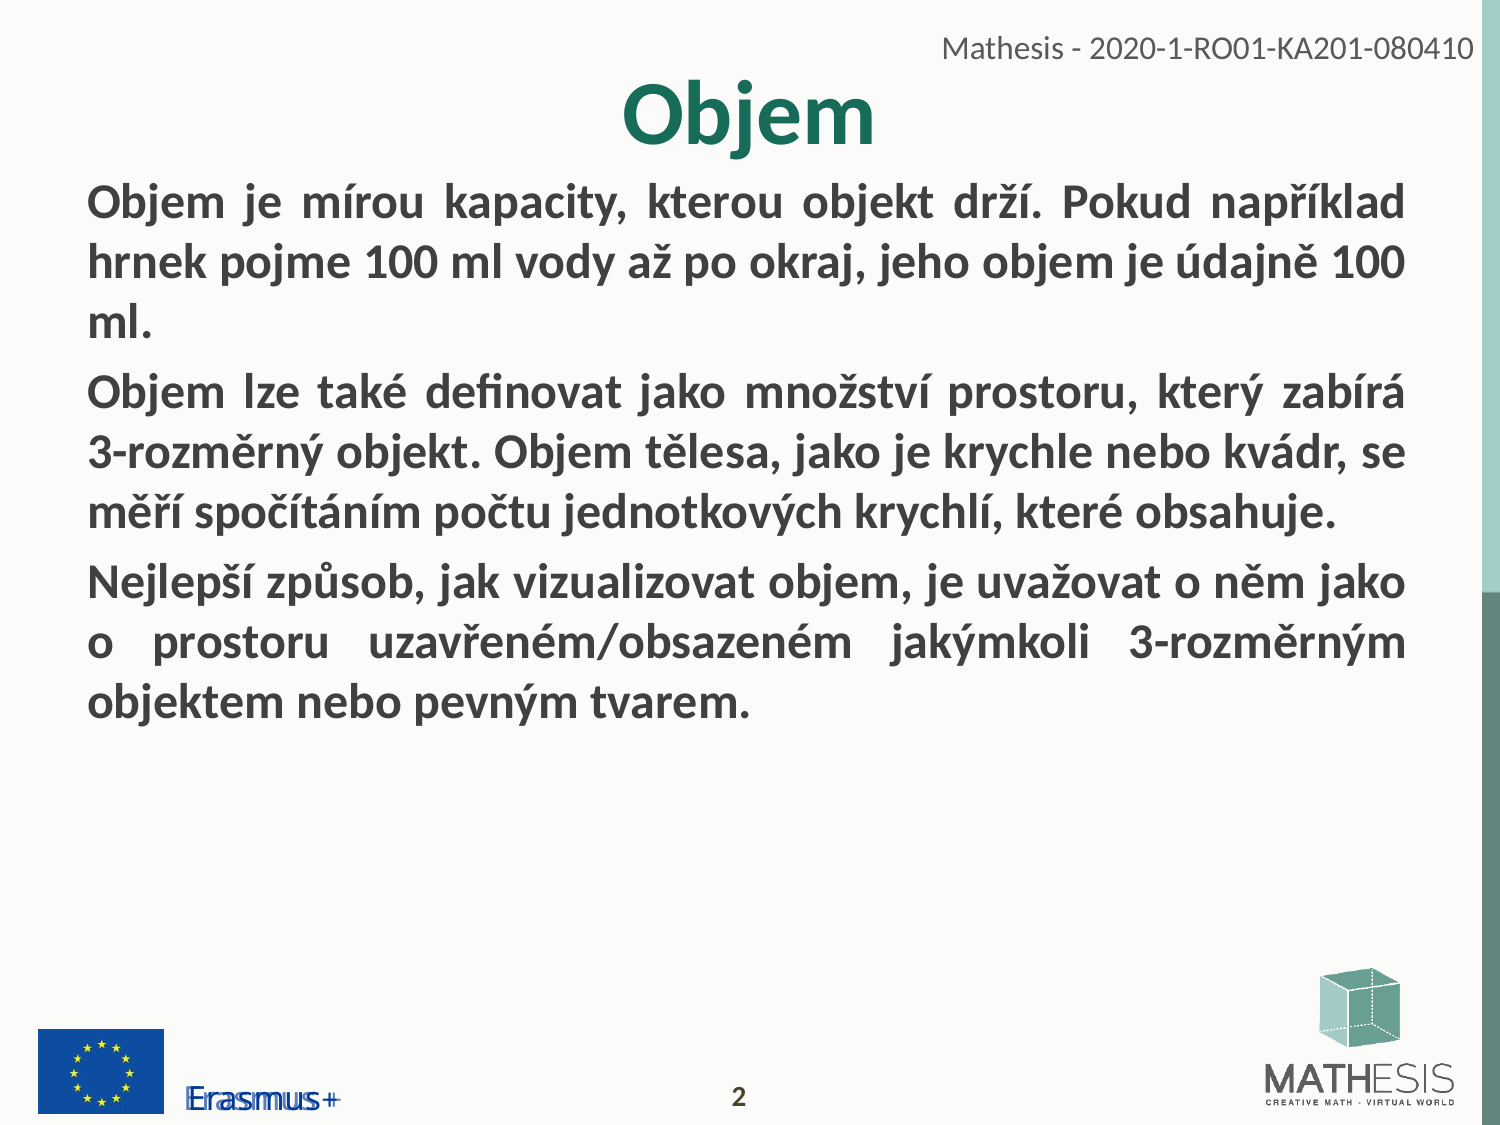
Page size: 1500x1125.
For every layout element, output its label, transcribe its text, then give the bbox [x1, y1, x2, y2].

title Objem [75, 45, 1425, 233]
list Objem je mírou kapacity, kterou objekt drží. Pokud například hrnek pojme 100 ml vody až po okraj, jeho objem je údajně 100 ml. Objem lze také definovat jako množství prostoru, který zabírá 3-rozměrný objekt. Objem tělesa, jako je krychle nebo kvádr, se měří spočítáním počtu jednotkových krychlí, které obsahuje. Nejlepší způsob, jak vizualizovat objem, je uvažovat o něm jako o prostoru uzavřeném/obsazeném jakýmkoli 3-rozměrným objektem nebo pevným tvarem. [72, 160, 1423, 1071]
picture [38, 1029, 164, 1114]
